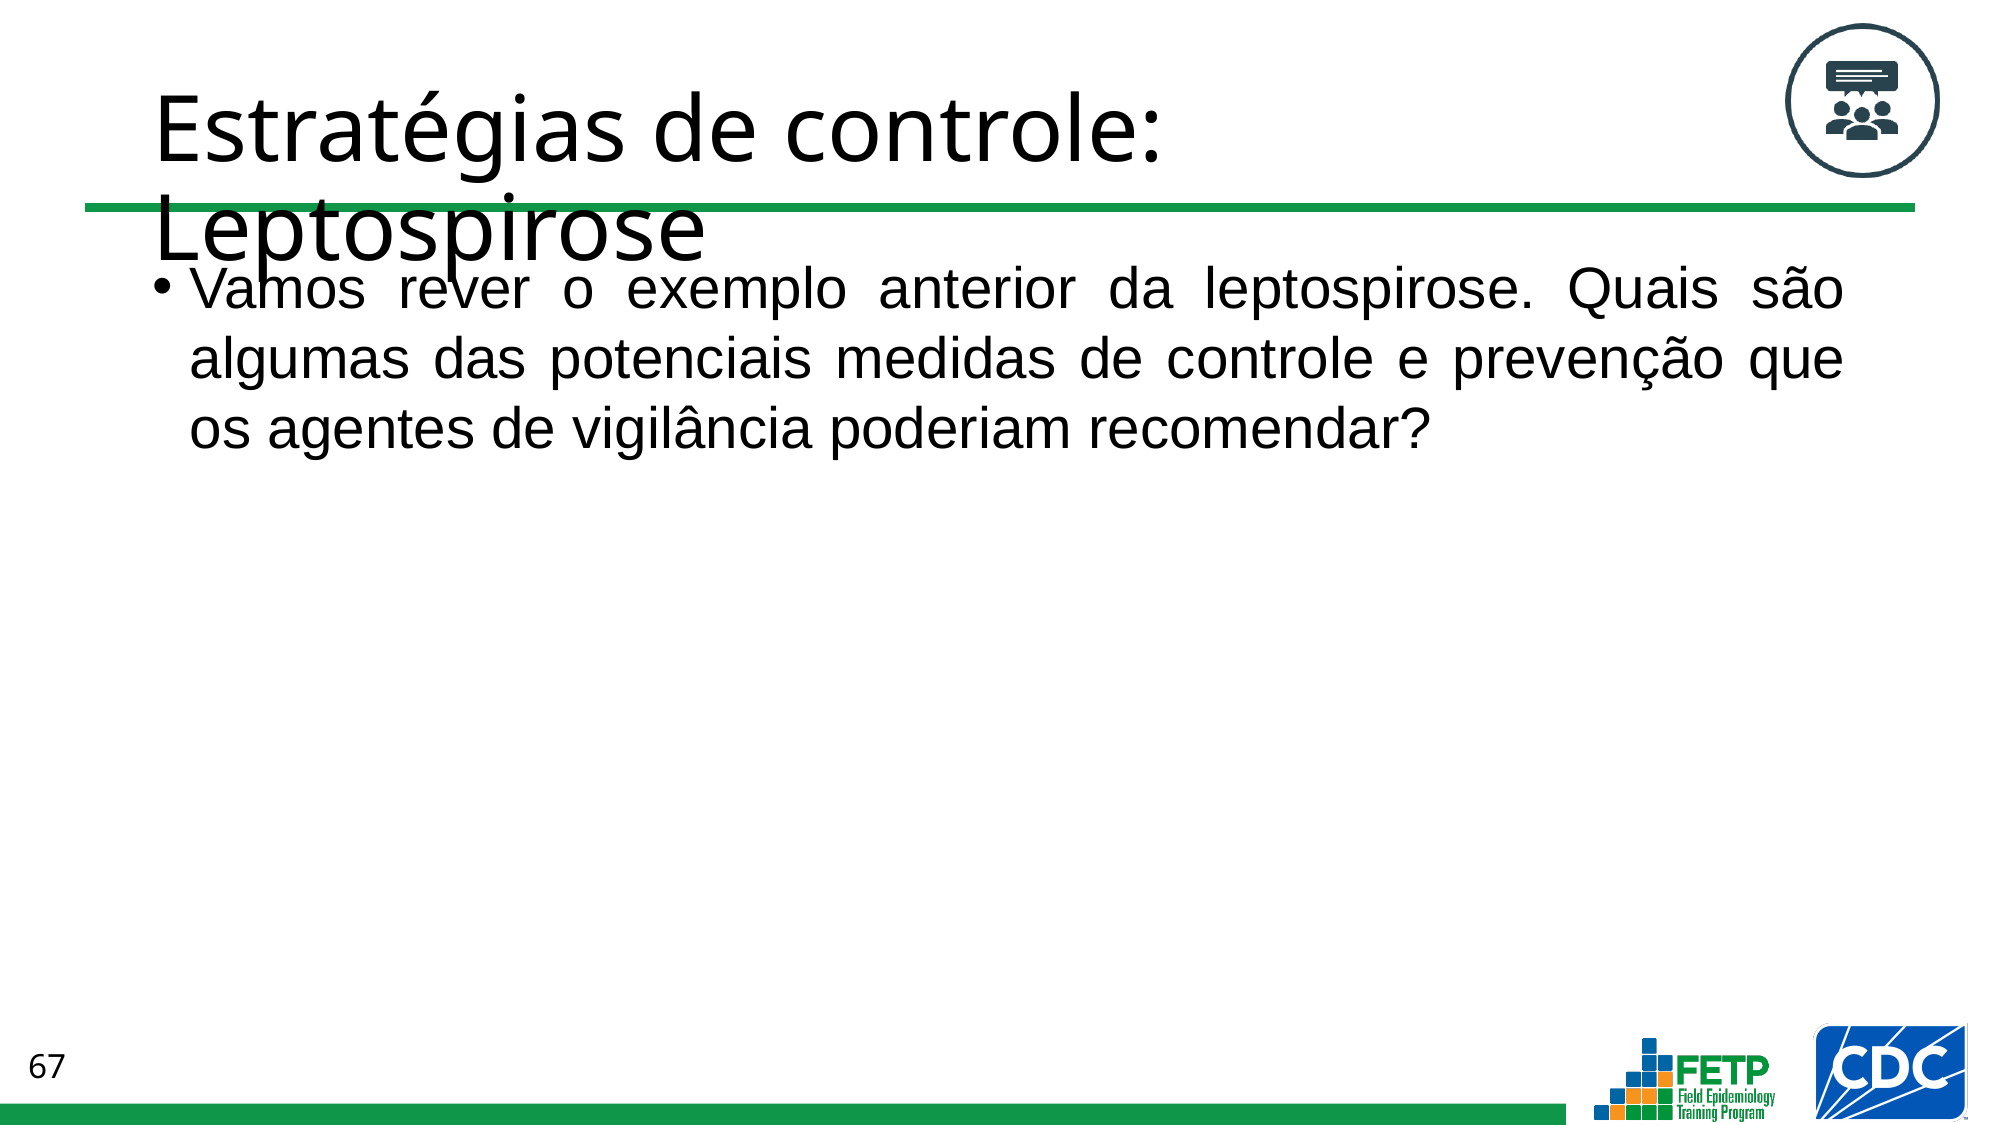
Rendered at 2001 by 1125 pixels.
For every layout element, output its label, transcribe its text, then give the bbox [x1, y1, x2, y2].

list Vamos rever o exemplo anterior da leptospirose. Quais são algumas das potenciais medidas de controle e prevenção que os agentes de vigilância poderiam recomendar? [137, 242, 1863, 1004]
title Estratégias de controle: Leptospirose [137, 75, 1738, 207]
picture [1785, 23, 1940, 178]
picture [1813, 1023, 1968, 1122]
picture [1594, 1038, 1775, 1122]
